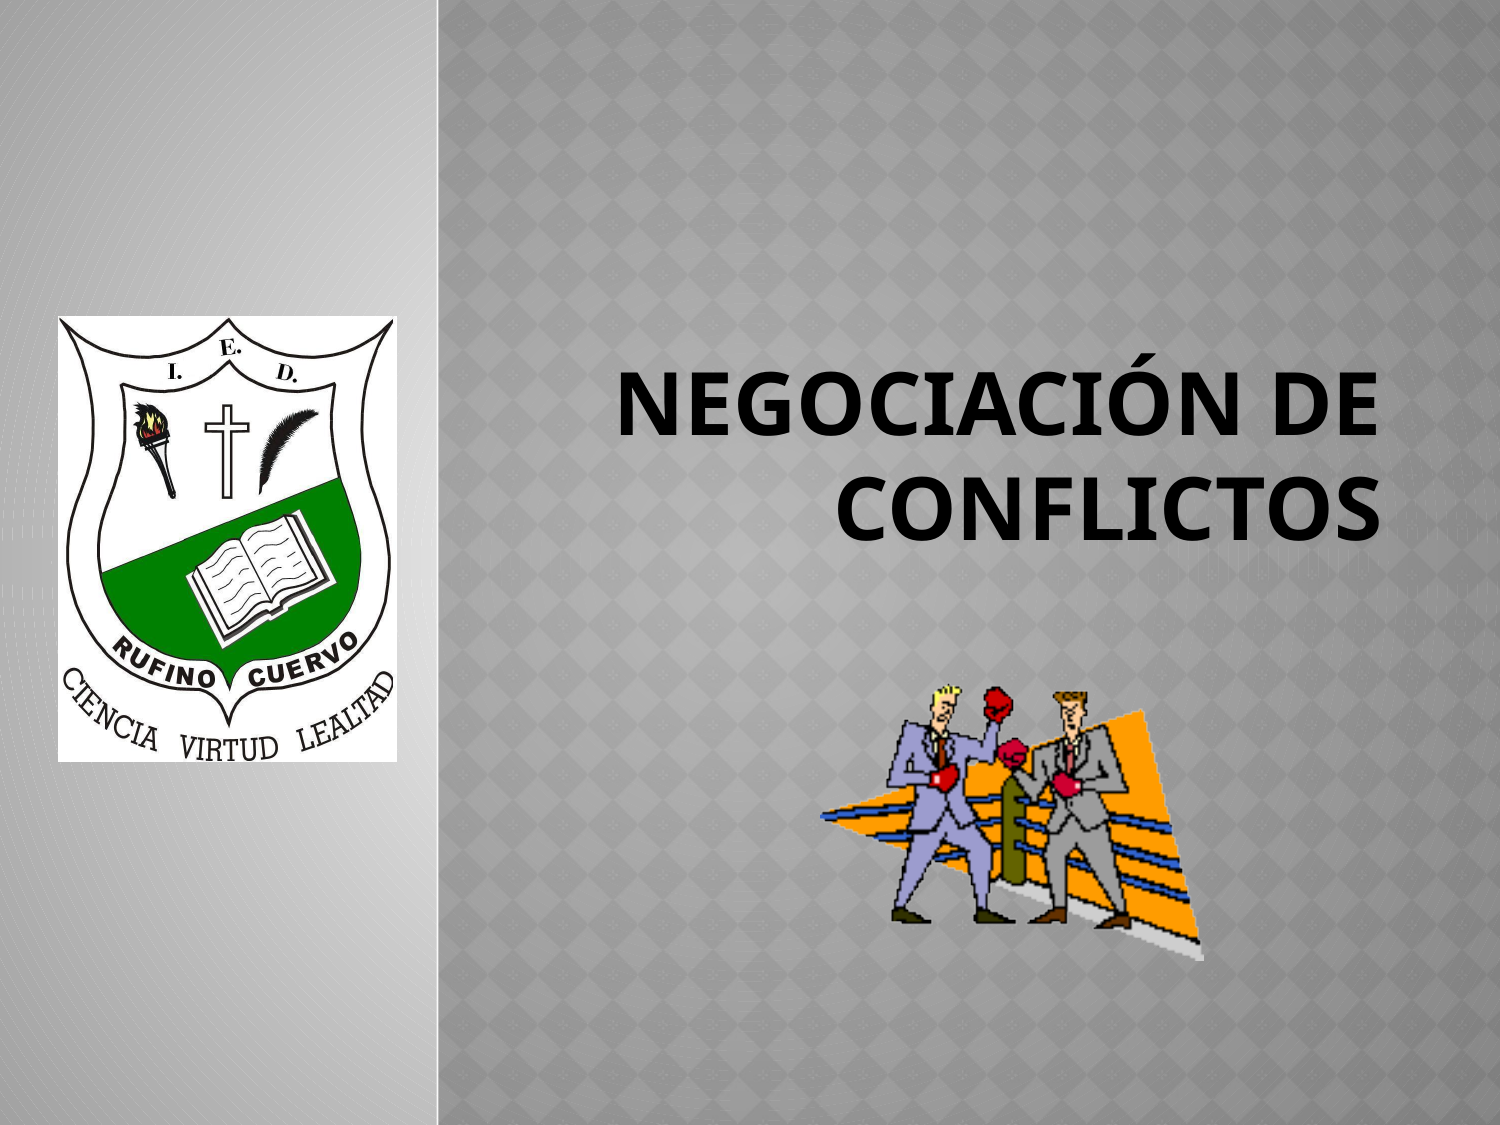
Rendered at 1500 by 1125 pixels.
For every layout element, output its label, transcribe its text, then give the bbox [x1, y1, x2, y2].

picture [819, 679, 1205, 962]
title Negociación de Conflictos [552, 87, 1390, 558]
picture [58, 315, 397, 763]
